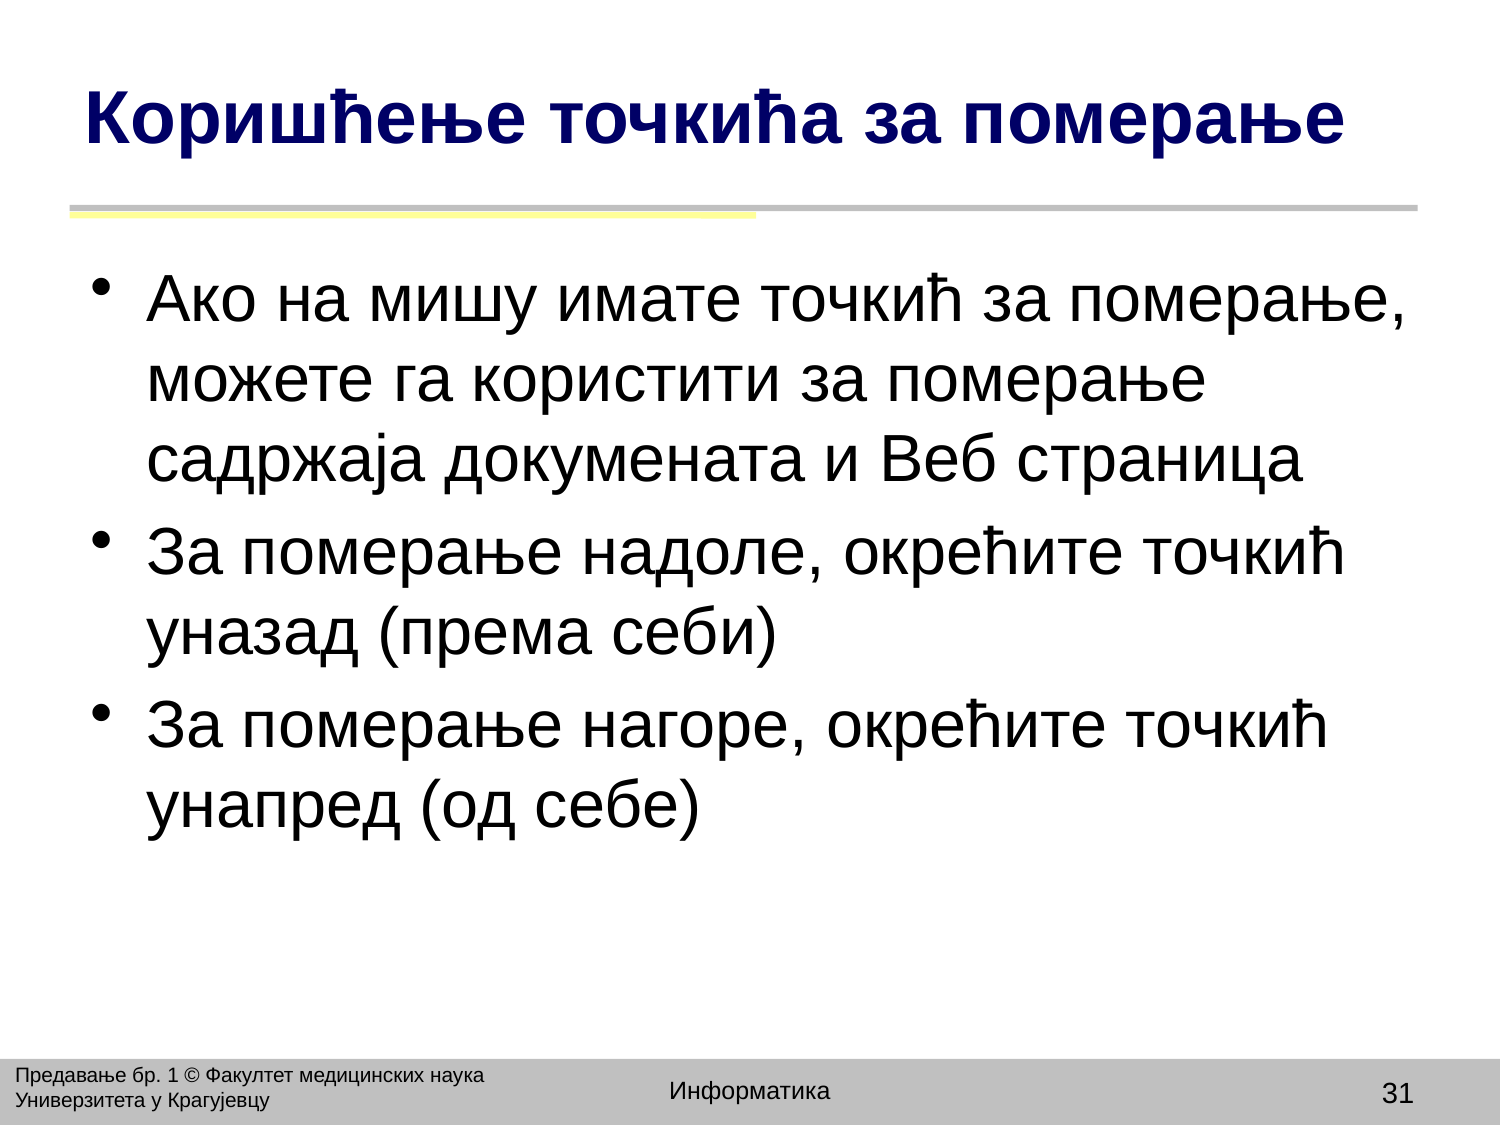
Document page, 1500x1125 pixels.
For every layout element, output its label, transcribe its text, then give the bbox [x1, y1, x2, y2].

slide_number Предавање бр. 1 © Факултет медицинских наука Универзитета у Крагујевцу [0, 1053, 599, 1108]
list Ако на мишу имате точкић за померање, можете га користити за померање садржаја докумената и Веб страница За померање надоле, окрећите точкић уназад (према себи) За померање нагоре, окрећите точкић унапред (од себе) [74, 246, 1426, 1023]
footer Информатика [512, 1066, 988, 1125]
title Коришћење точкића за померање [69, 19, 1426, 208]
slide_number 31 [1079, 1066, 1430, 1125]
